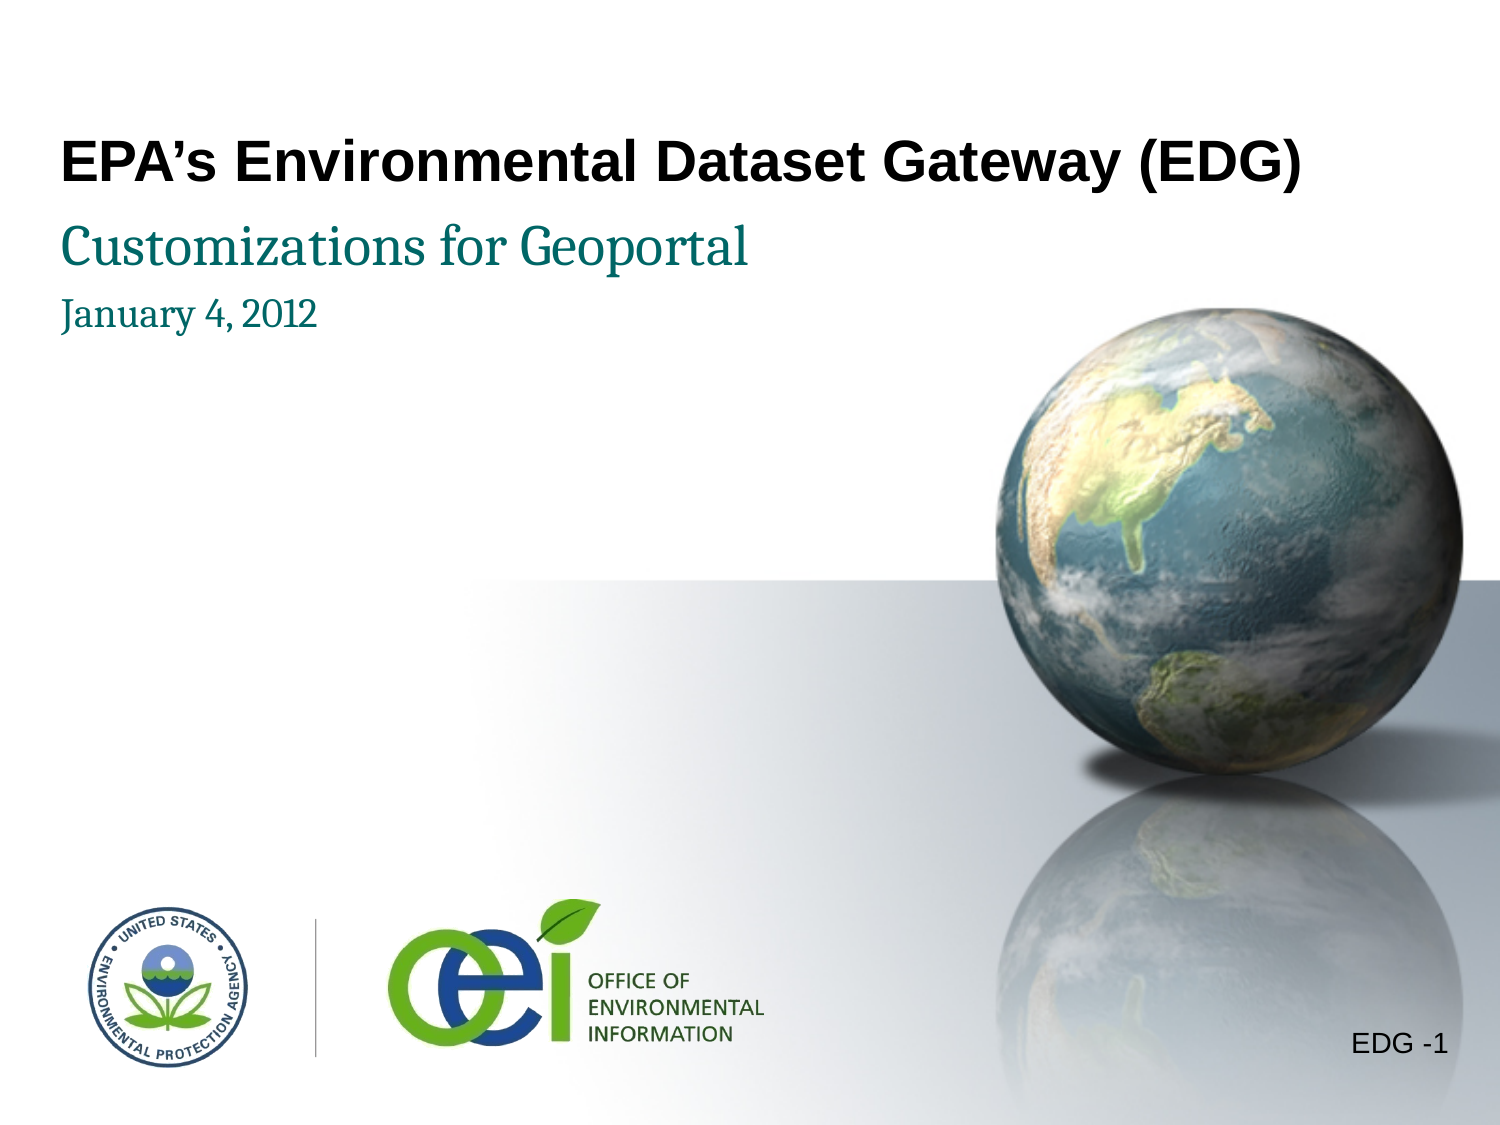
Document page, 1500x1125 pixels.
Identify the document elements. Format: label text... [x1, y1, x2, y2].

title EPA’s Environmental Dataset Gateway (EDG) [44, 90, 1500, 226]
picture [0, 0, 1500, 1125]
slide_number EDG -1 [1188, 1016, 1465, 1092]
subtitle Customizations for Geoportal January 4, 2012 [46, 199, 976, 488]
